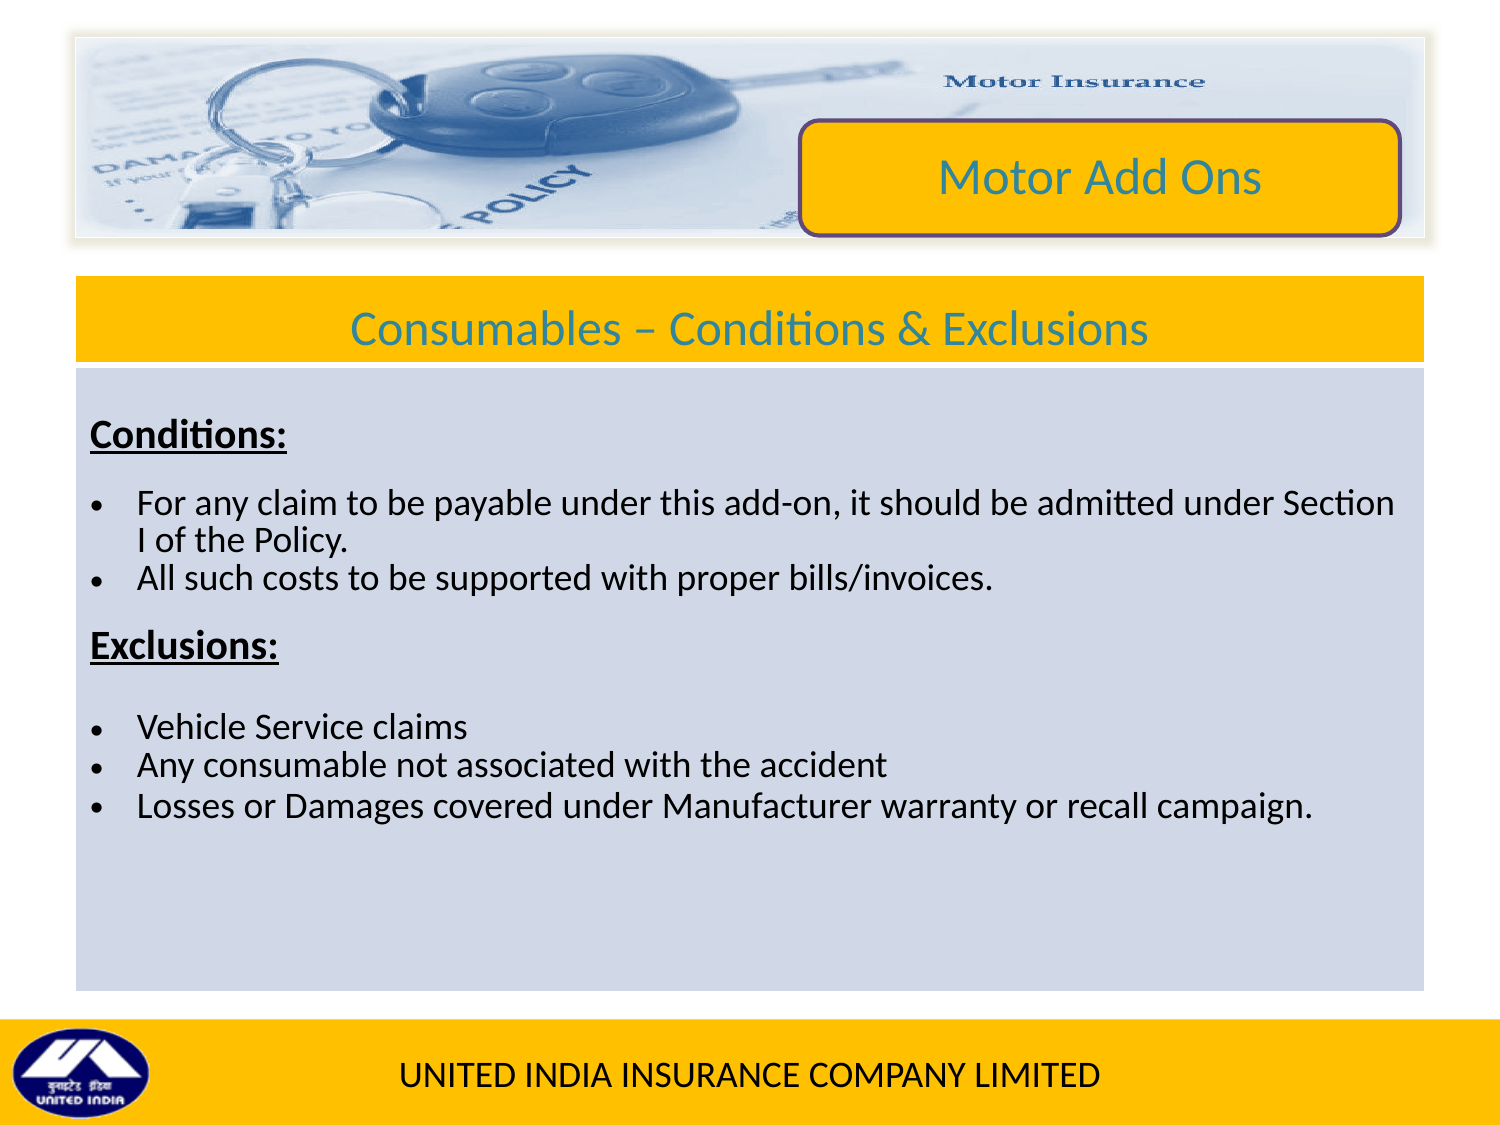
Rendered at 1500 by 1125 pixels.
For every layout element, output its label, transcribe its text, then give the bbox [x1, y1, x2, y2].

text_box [799, 120, 1401, 236]
table_cell Conditions: For any claim to be payable under this add-on, it should be admitted under Section I of the Policy. All such costs to be supported with proper bills/invoices. Exclusions: Vehicle Service claims Any consumable not associated with the accident Losses or Damages covered under Manufacturer warranty or recall campaign. [76, 368, 1424, 991]
picture [74, 37, 1426, 238]
table_header Consumables – Conditions & Exclusions [76, 276, 1424, 362]
text_box UNITED INDIA INSURANCE COMPANY LIMITED [0, 1019, 1500, 1125]
picture [11, 1027, 153, 1119]
